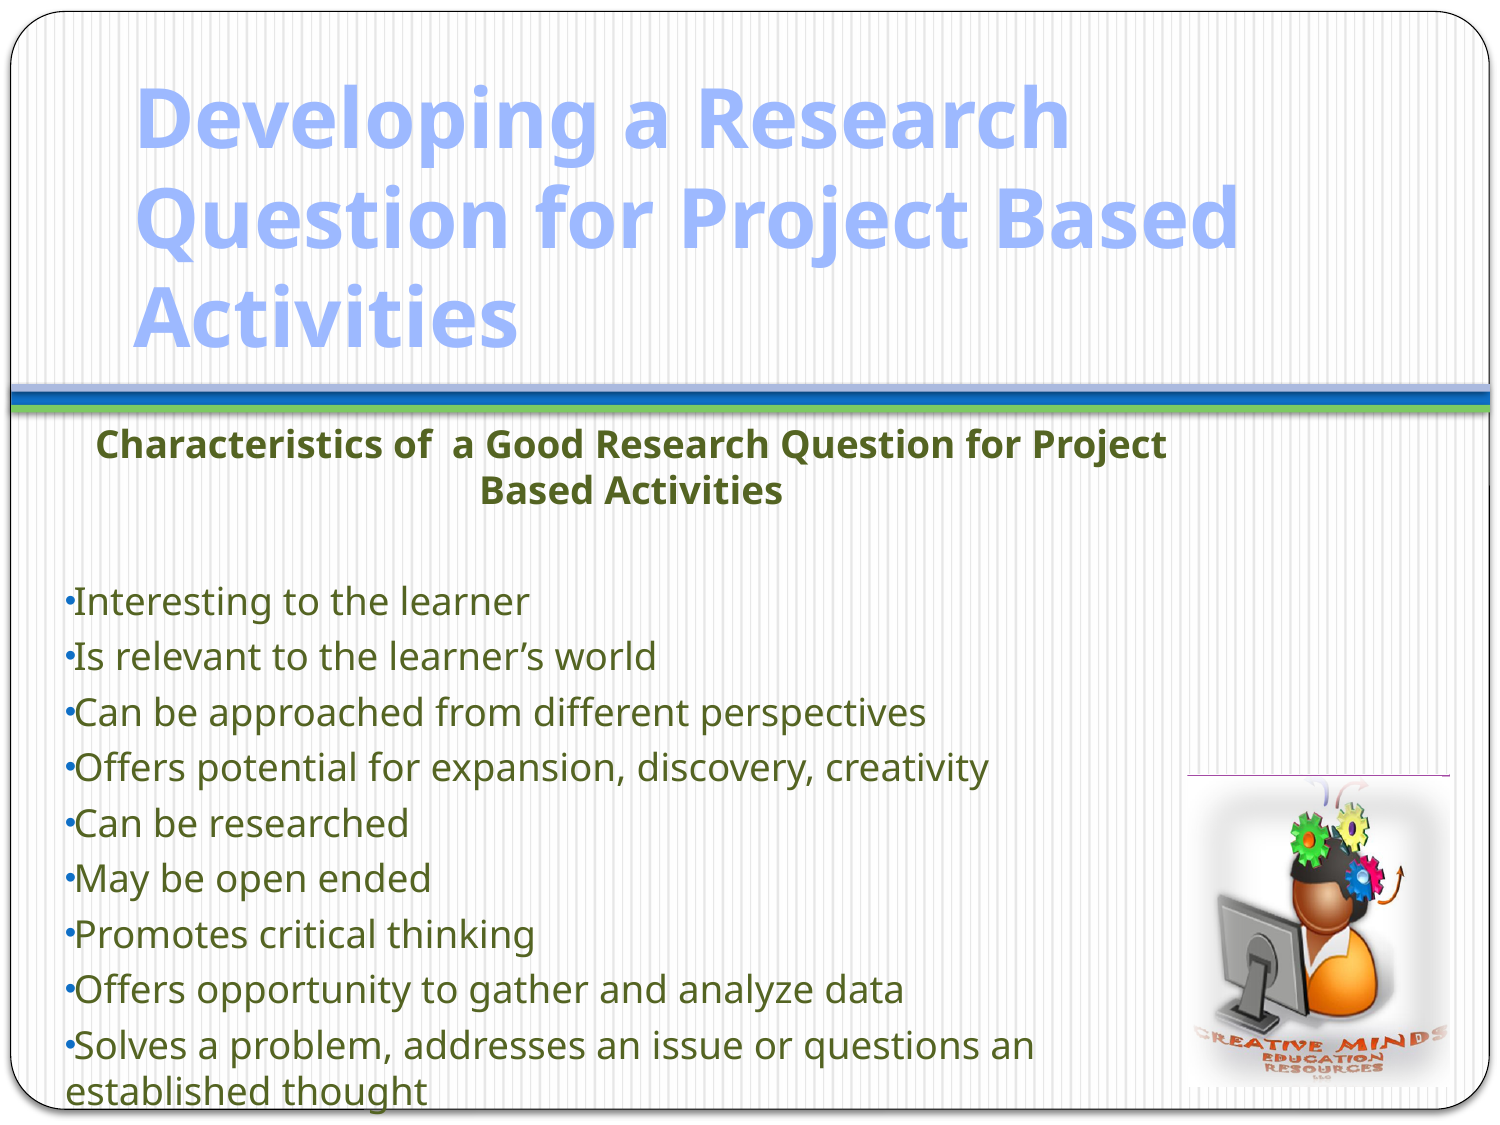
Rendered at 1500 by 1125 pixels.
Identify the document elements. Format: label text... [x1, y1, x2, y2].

title Developing a Research Question for Project Based Activities [118, 156, 1394, 380]
list Characteristics of a Good Research Question for Project Based Activities Interesting to the learner Is relevant to the learner’s world Can be approached from different perspectives Offers potential for expansion, discovery, creativity Can be researched May be open ended Promotes critical thinking Offers opportunity to gather and analyze data Solves a problem, addresses an issue or questions an established thought [50, 412, 1213, 1125]
picture [1187, 774, 1451, 1087]
